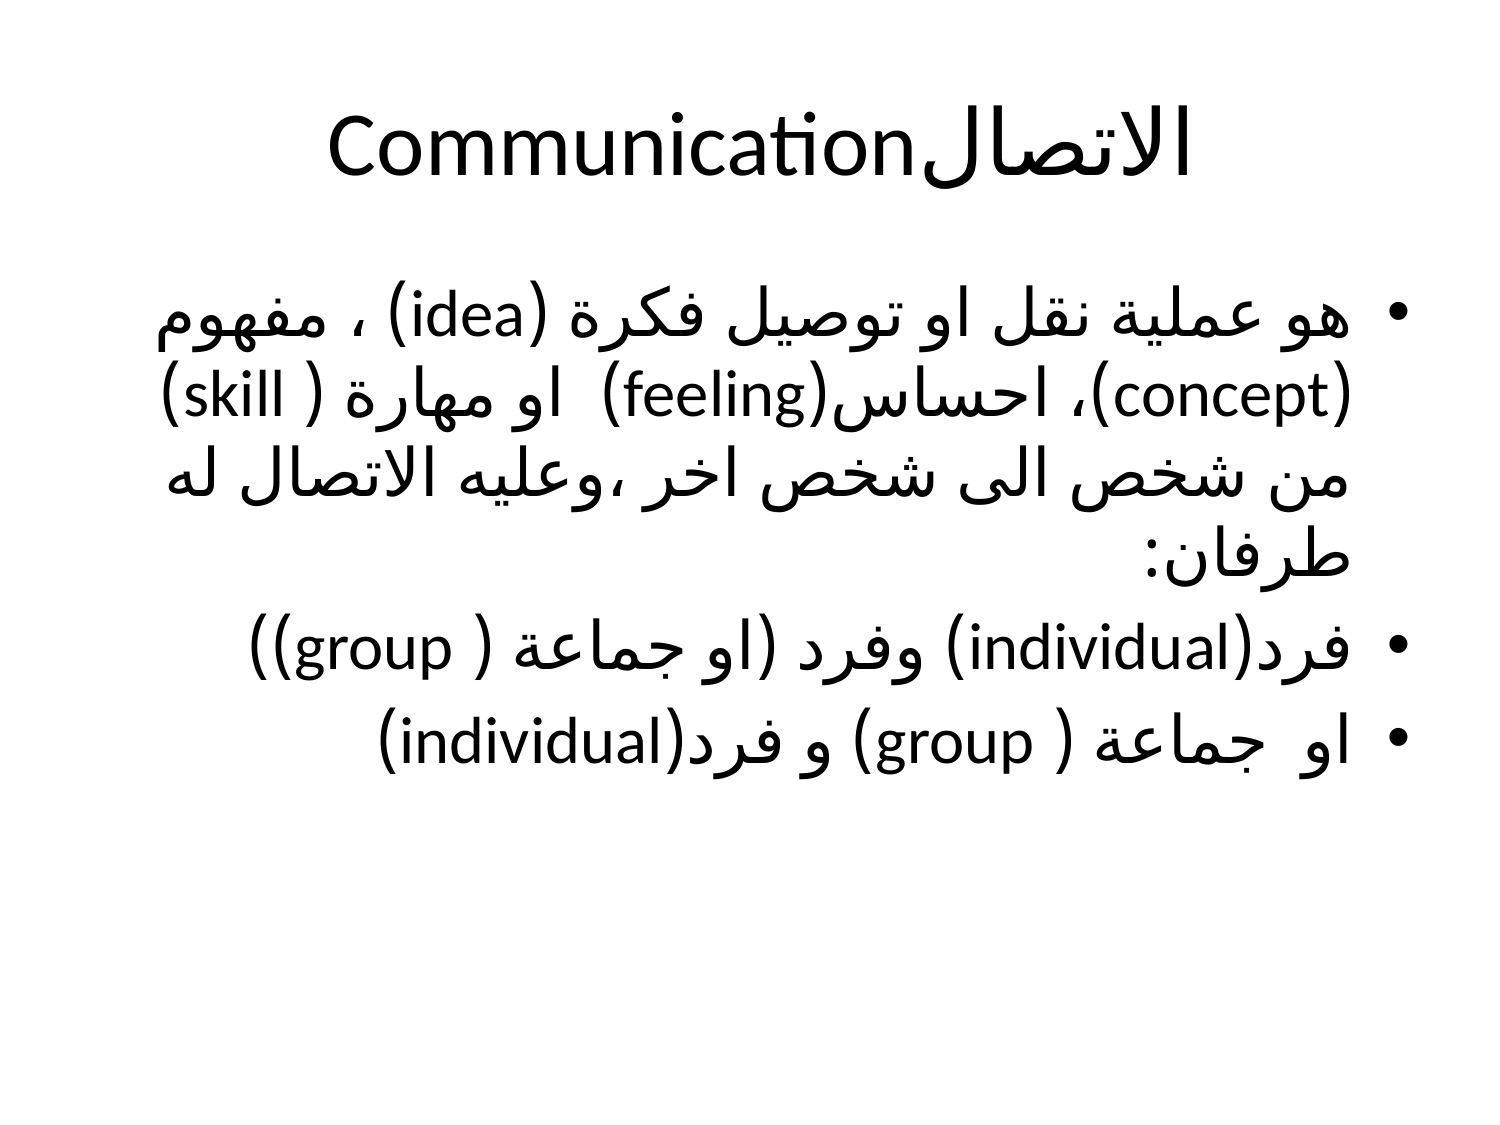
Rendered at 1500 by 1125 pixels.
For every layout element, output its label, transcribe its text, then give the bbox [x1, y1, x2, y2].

list هو عملية نقل او توصيل فكرة (idea) ، مفهوم (concept)، احساس(feeling) او مهارة ( skill) من شخص الى شخص اخر ،وعليه الاتصال له طرفان: فرد(individual) وفرد (او جماعة ( group)) او جماعة ( group) و فرد(individual) [75, 262, 1425, 1005]
title الاتصالCommunication [75, 45, 1425, 233]
